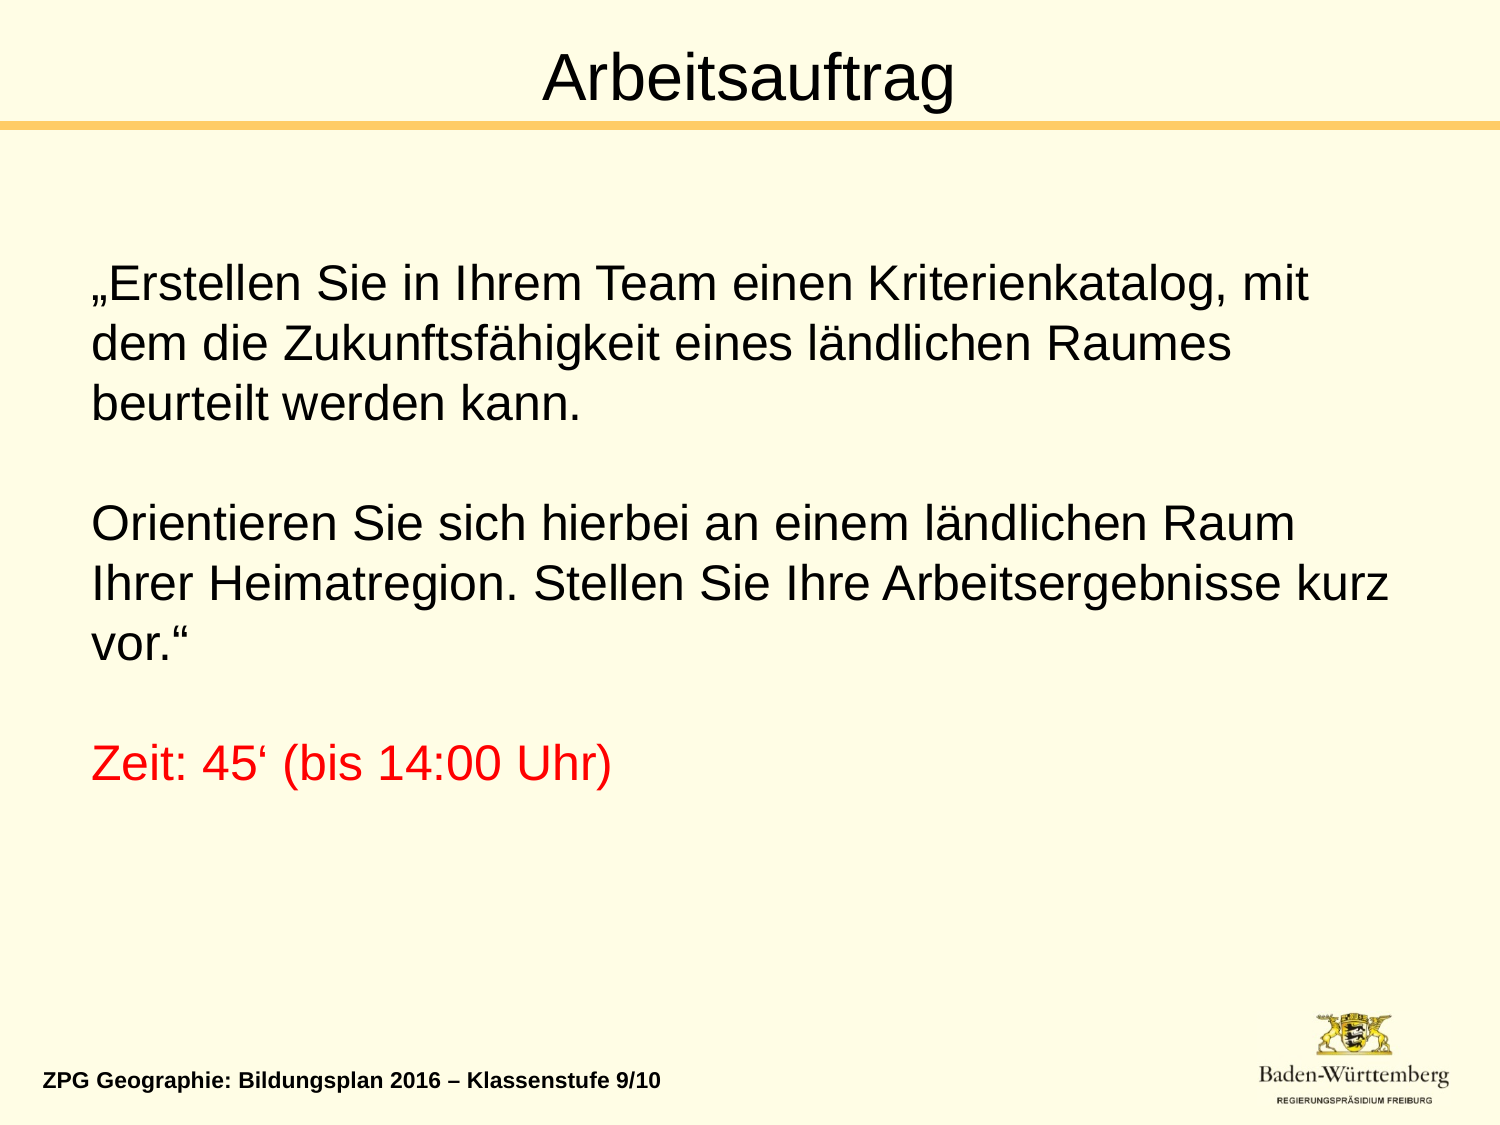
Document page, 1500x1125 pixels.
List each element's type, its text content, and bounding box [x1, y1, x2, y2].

text_box „Erstellen Sie in Ihrem Team einen Kriterienkatalog, mit dem die Zukunftsfähigkeit eines ländlichen Raumes beurteilt werden kann. Orientieren Sie sich hierbei an einem ländlichen Raum Ihrer Heimatregion. Stellen Sie Ihre Arbeitsergebnisse kurz vor.“ Zeit: 45‘ (bis 14:00 Uhr) [76, 243, 1424, 799]
title Arbeitsauftrag [0, 0, 1500, 114]
picture [1257, 1011, 1451, 1106]
